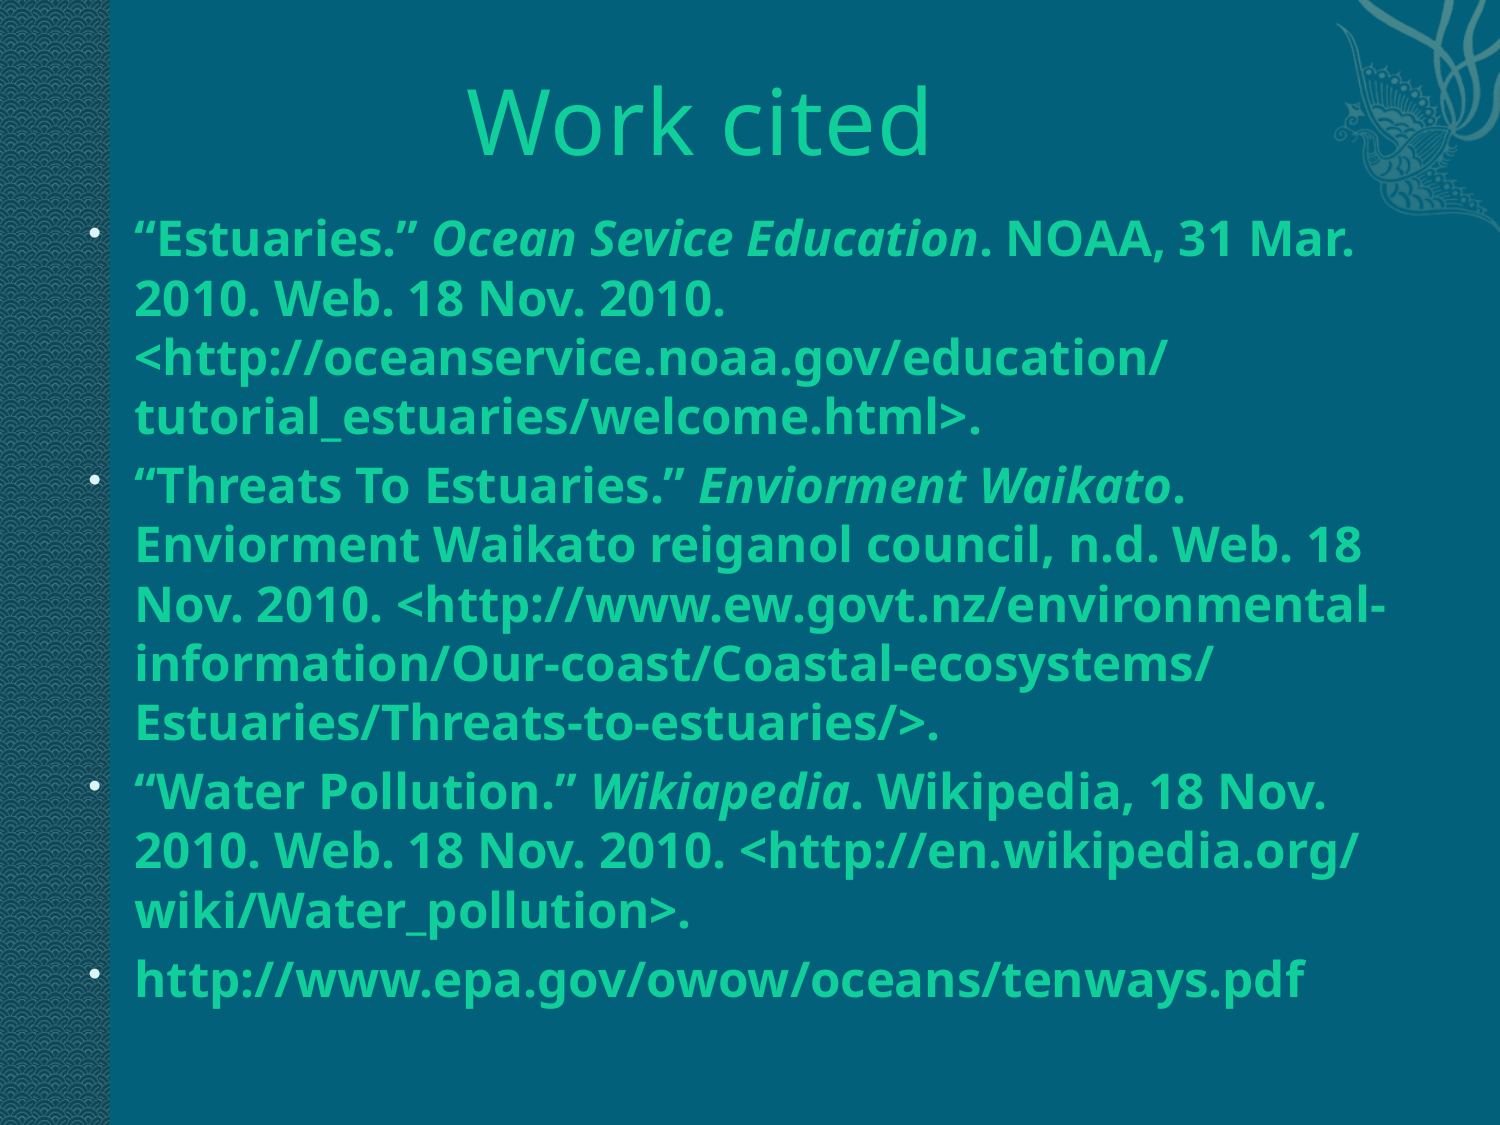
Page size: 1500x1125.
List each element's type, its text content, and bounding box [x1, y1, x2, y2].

title Work cited [75, 24, 1351, 200]
picture [0, 0, 109, 1125]
list “Estuaries.” Ocean Sevice Education. NOAA, 31 Mar. 2010. Web. 18 Nov. 2010. <http://oceanservice.noaa.gov/‌education/‌tutorial_estuaries/‌welcome.html>. “Threats To Estuaries.” Enviorment Waikato. Enviorment Waikato reiganol council, n.d. Web. 18 Nov. 2010. <http://www.ew.govt.nz/‌environmental-information/‌Our-coast/‌Coastal-ecosystems/‌Estuaries/‌Threats-to-estuaries/>. “Water Pollution.” Wikiapedia. Wikipedia, 18 Nov. 2010. Web. 18 Nov. 2010. <http://en.wikipedia.org/‌wiki/‌Water_pollution>. http://www.epa.gov/owow/oceans/tenways.pdf [75, 200, 1425, 1025]
